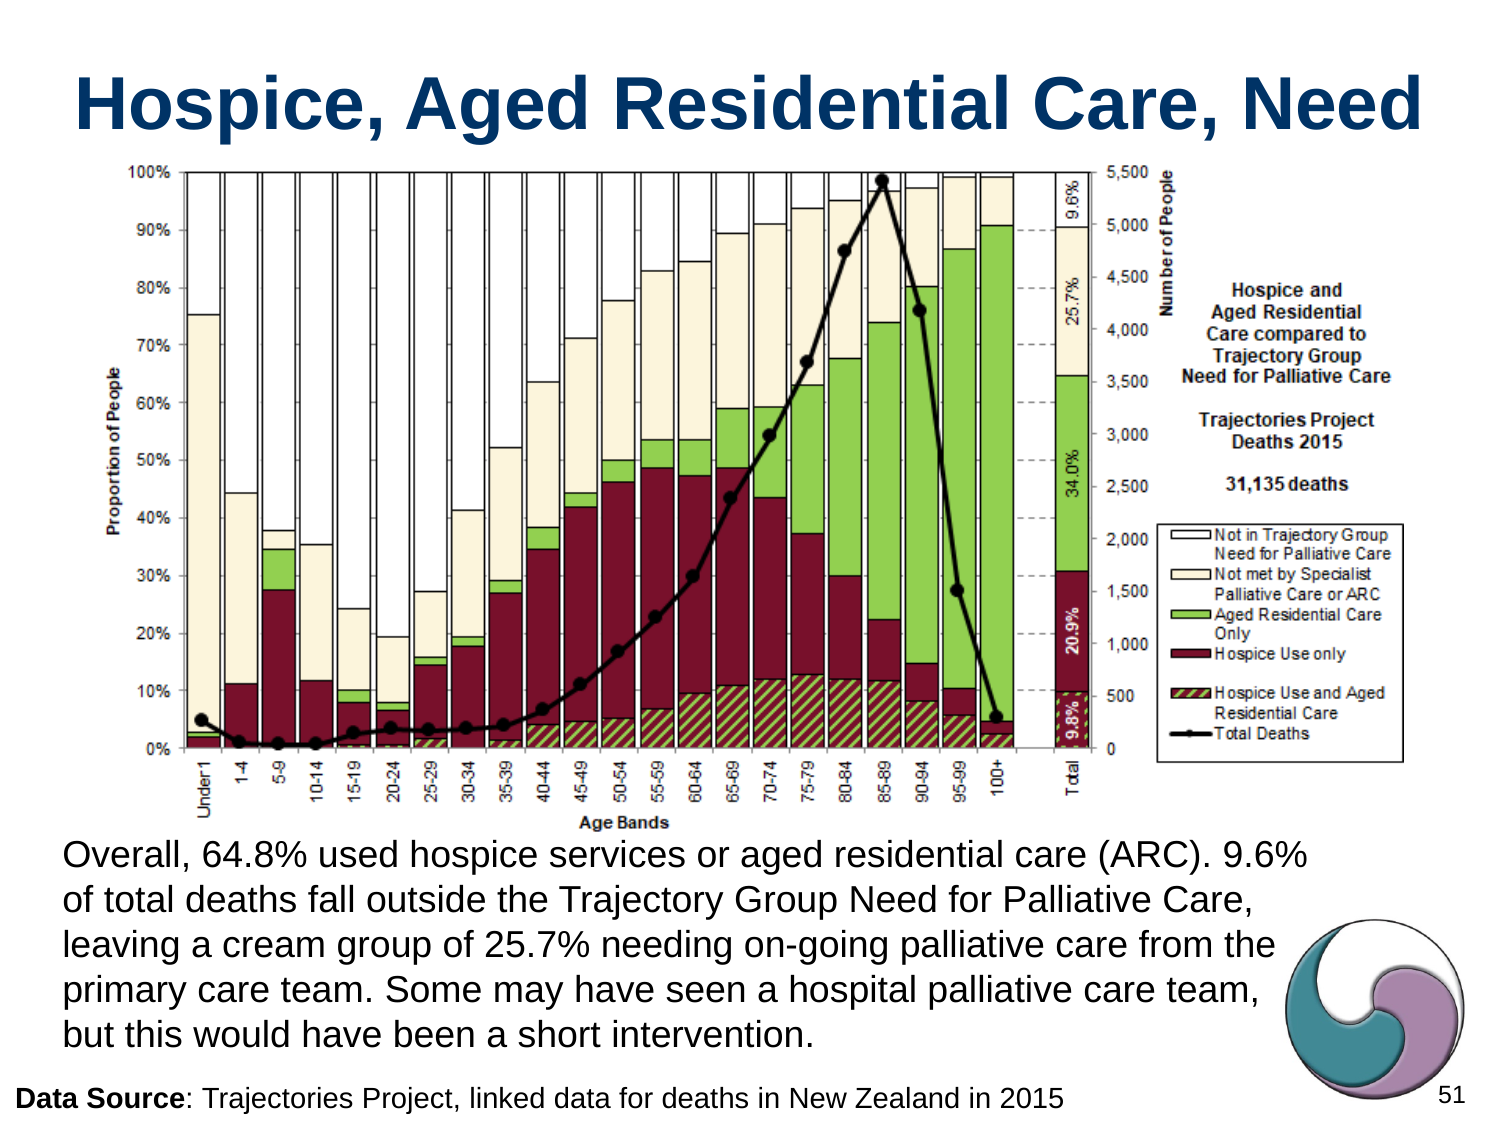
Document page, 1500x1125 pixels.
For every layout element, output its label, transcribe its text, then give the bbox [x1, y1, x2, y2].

title Hospice, Aged Residential Care, Need [0, 12, 1500, 200]
list Overall, 64.8% used hospice services or aged residential care (ARC). 9.6% of total deaths fall outside the Trajectory Group Need for Palliative Care, leaving a cream group of 25.7% needing on-going palliative care from the primary care team. Some may have seen a hospital palliative care team, but this would have been a short intervention. [47, 822, 1330, 874]
list Data Source: Trajectories Project, linked data for deaths in New Zealand in 2015 [0, 1071, 1188, 1123]
picture [96, 150, 1404, 847]
picture [1281, 916, 1468, 1101]
